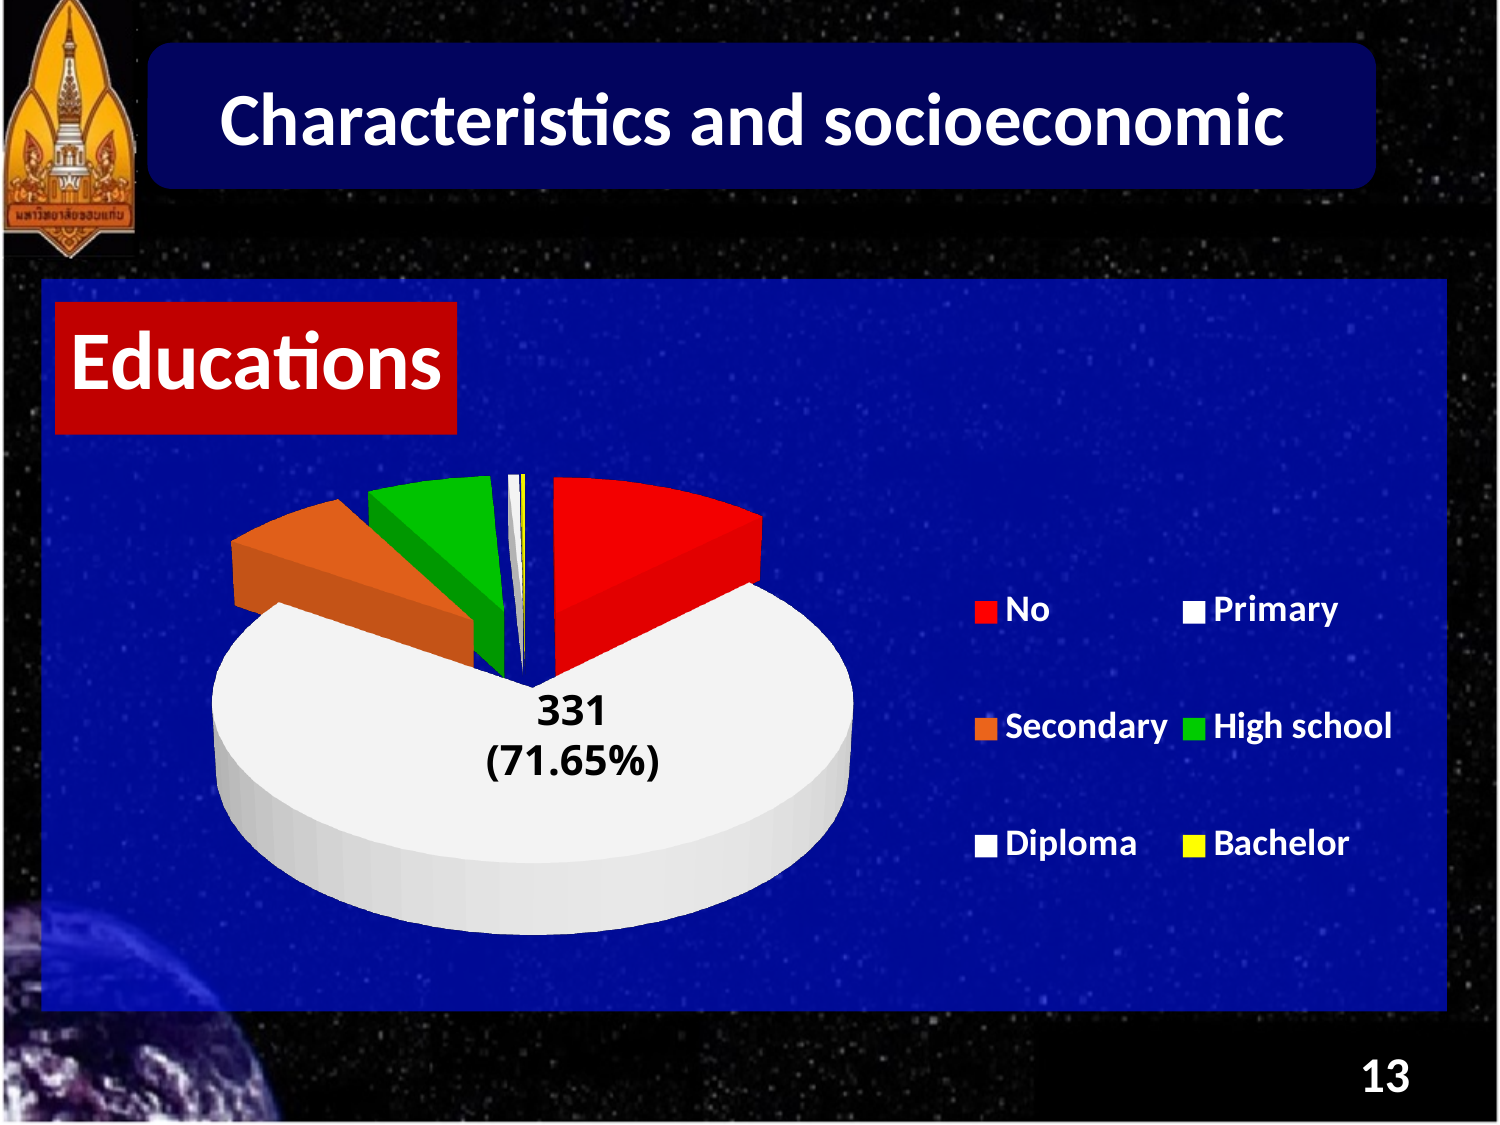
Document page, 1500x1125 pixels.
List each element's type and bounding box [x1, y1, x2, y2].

picture [0, 0, 1500, 1125]
chart [41, 278, 1448, 1012]
